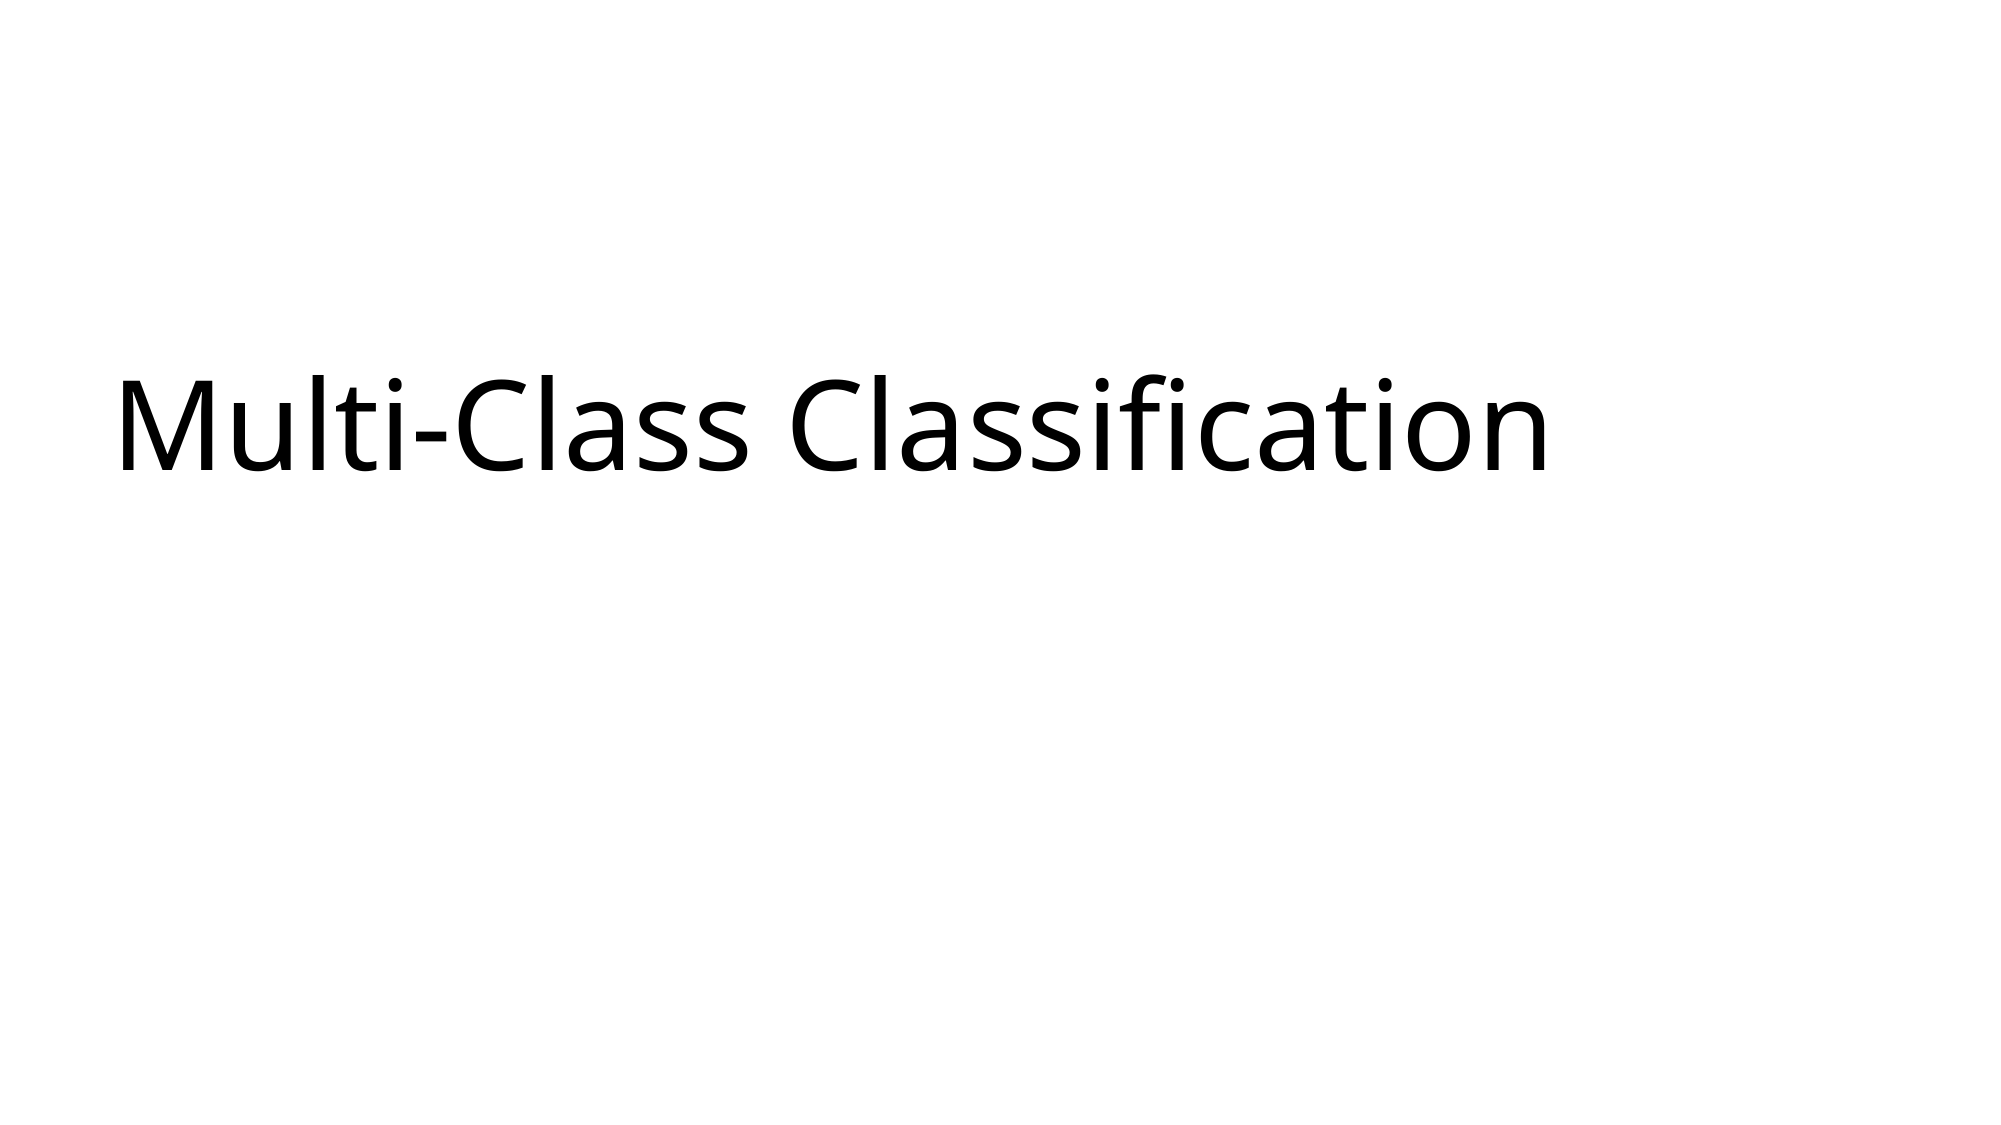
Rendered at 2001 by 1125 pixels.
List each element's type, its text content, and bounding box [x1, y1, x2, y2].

title Multi-Class Classification [96, 37, 1822, 506]
